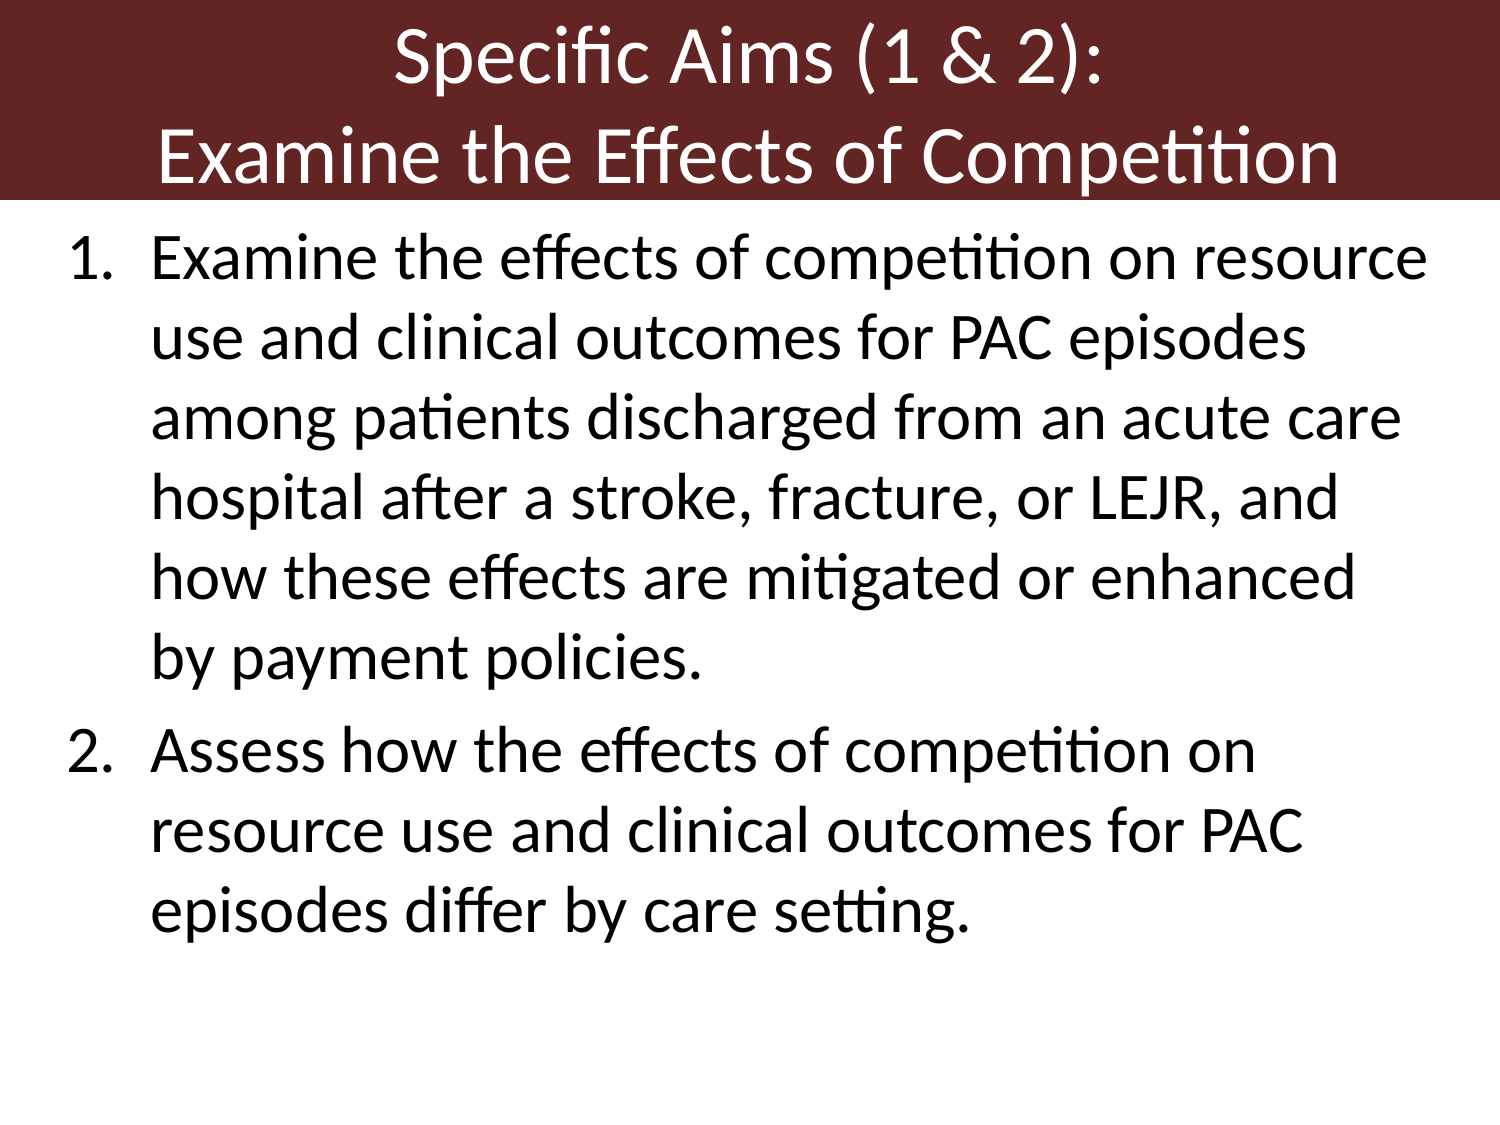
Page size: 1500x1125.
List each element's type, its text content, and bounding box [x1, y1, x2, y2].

title Specific Aims (1 & 2): Examine the Effects of Competition [74, 24, 1426, 176]
text_box [0, 0, 1500, 200]
list Examine the effects of competition on resource use and clinical outcomes for PAC episodes among patients discharged from an acute care hospital after a stroke, fracture, or LEJR, and how these effects are mitigated or enhanced by payment policies. Assess how the effects of competition on resource use and clinical outcomes for PAC episodes differ by care setting. [50, 204, 1450, 1046]
